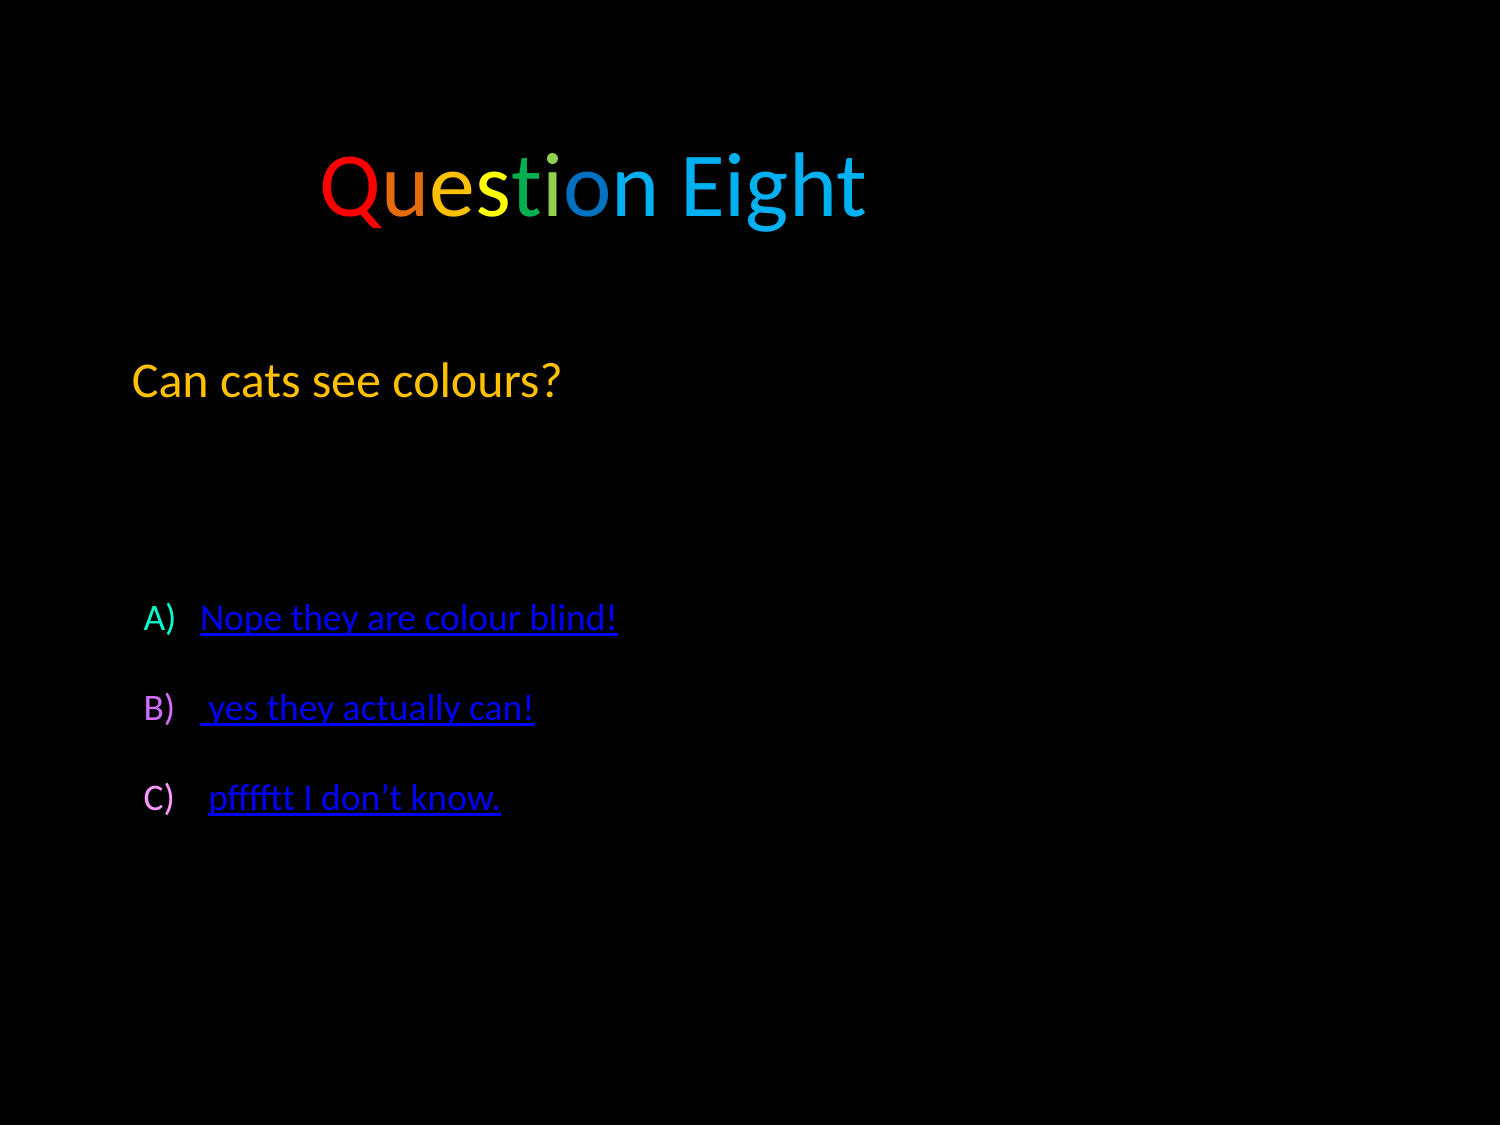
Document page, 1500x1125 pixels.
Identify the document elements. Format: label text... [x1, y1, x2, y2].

text_box Nope they are colour blind! yes they actually can! pfffftt I don’t know. [128, 585, 1102, 916]
text_box Question Eight [304, 117, 1067, 242]
text_box Can cats see colours? [117, 339, 1231, 415]
